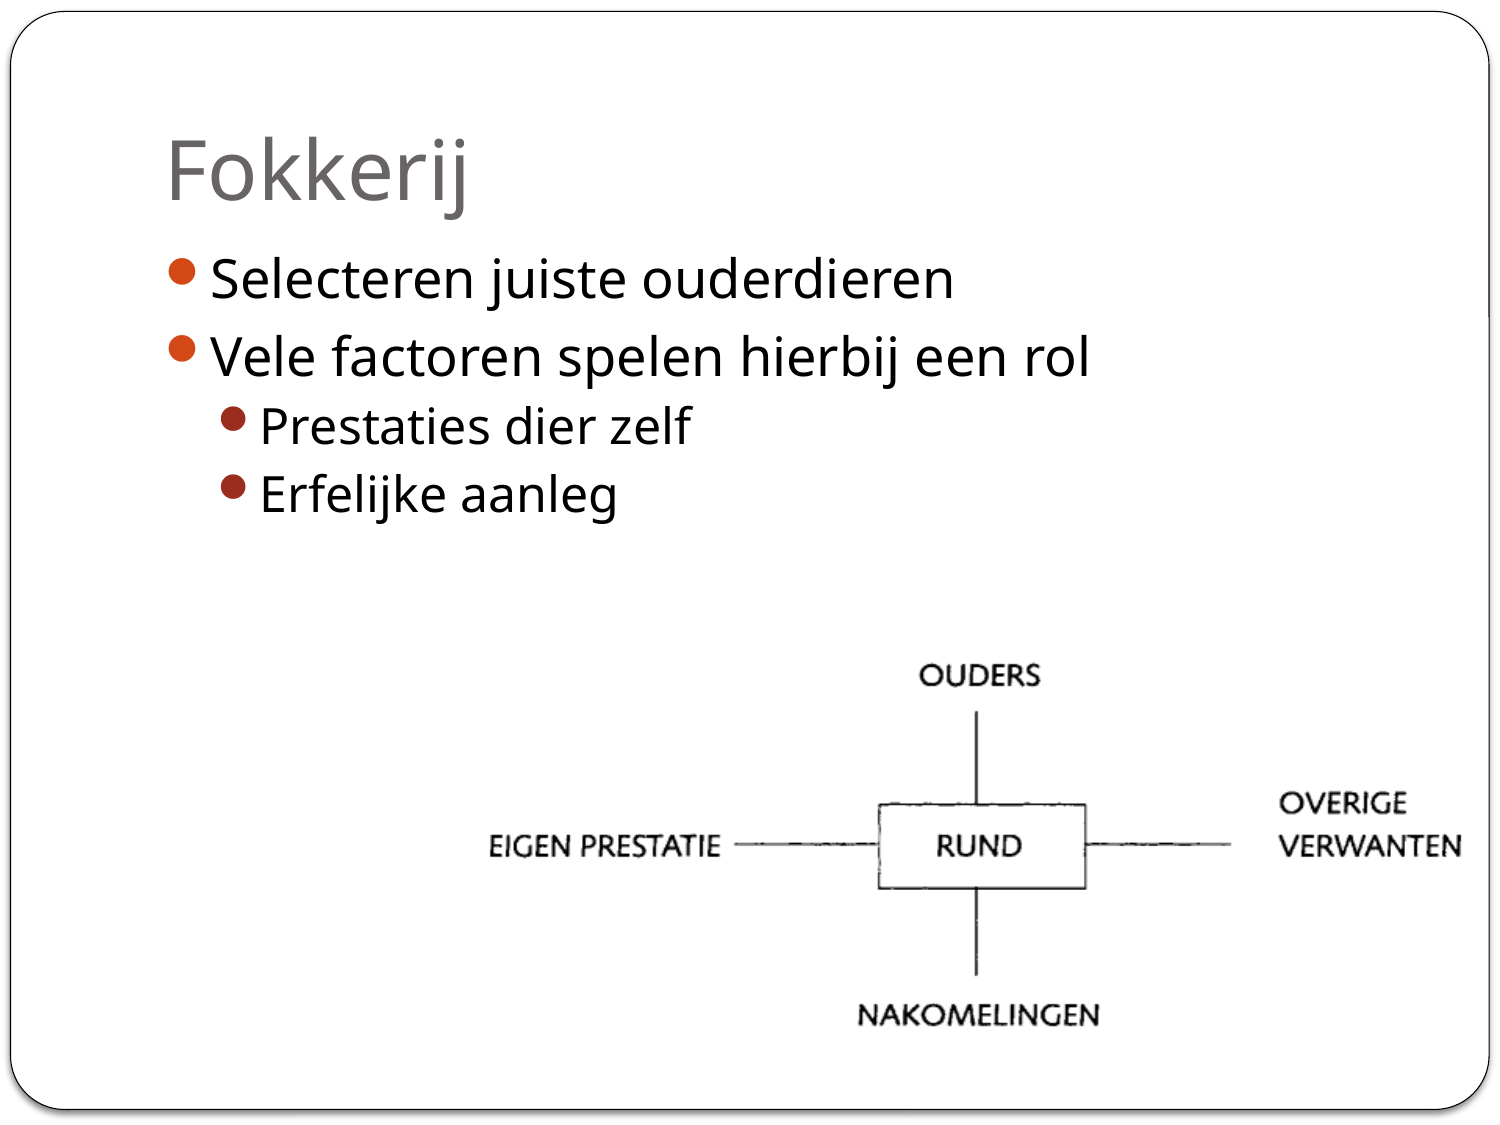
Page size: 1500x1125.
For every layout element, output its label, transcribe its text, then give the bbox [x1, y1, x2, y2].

picture [478, 633, 1480, 1042]
title Fokkerij [150, 45, 1425, 233]
list Selecteren juiste ouderdieren Vele factoren spelen hierbij een rol Prestaties dier zelf Erfelijke aanleg [150, 237, 1425, 988]
